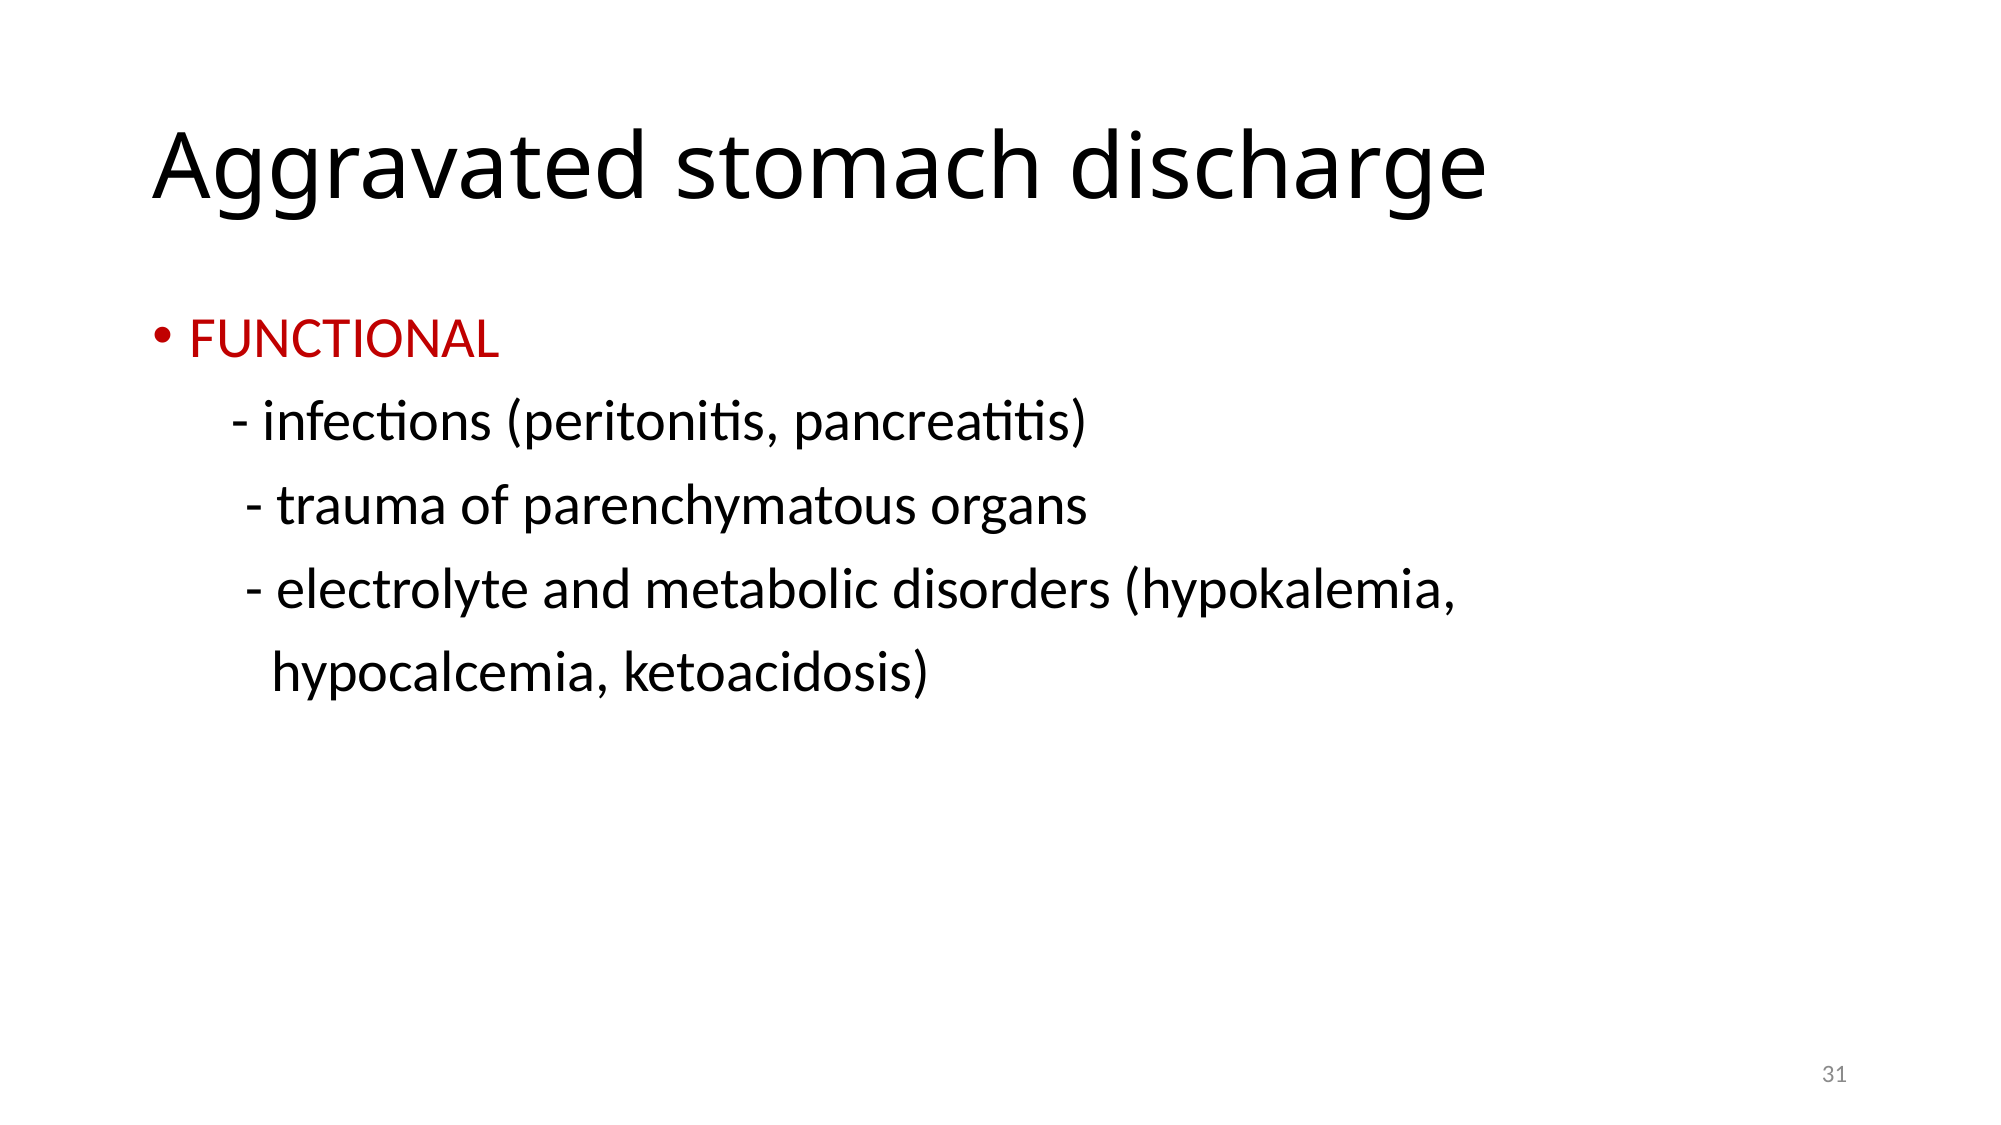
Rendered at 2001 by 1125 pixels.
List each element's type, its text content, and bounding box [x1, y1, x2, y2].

title Aggravated stomach discharge [137, 59, 1863, 278]
list FUNCTIONAL - infections (peritonitis, pancreatitis) - trauma of parenchymatous organs - electrolyte and metabolic disorders (hypokalemia, hypocalcemia, ketoacidosis) [137, 299, 1863, 1014]
slide_number 31 [1412, 1042, 1863, 1103]
